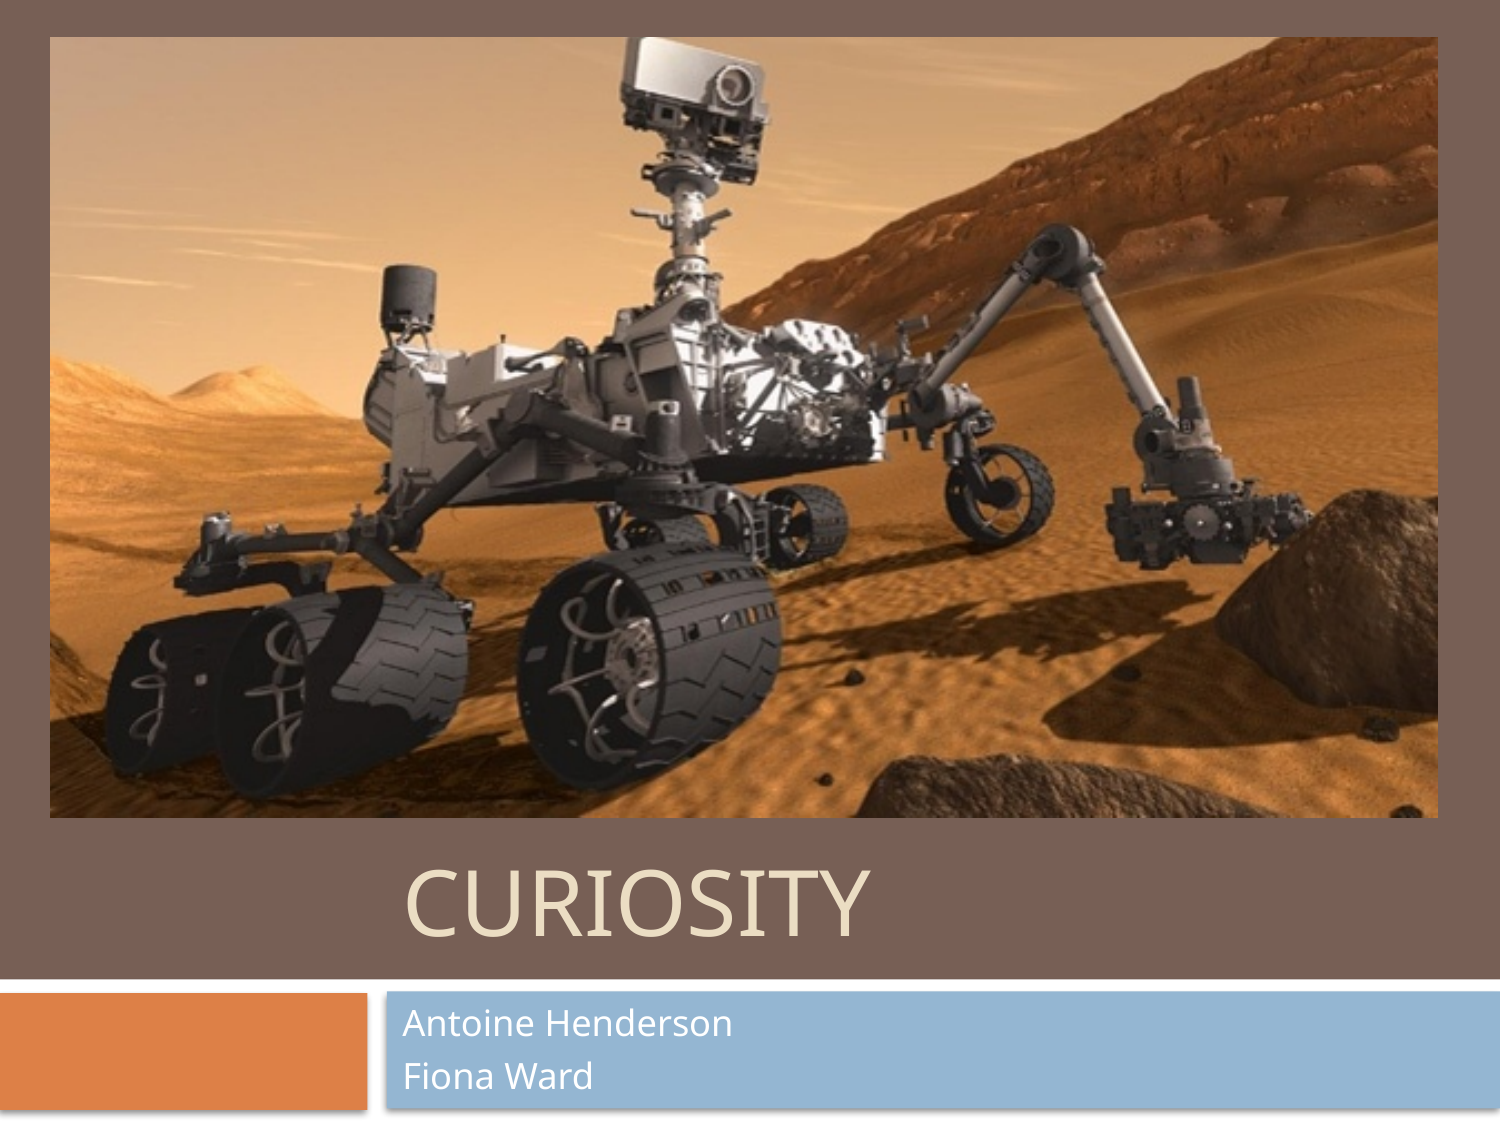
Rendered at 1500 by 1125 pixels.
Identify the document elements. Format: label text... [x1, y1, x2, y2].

picture [49, 37, 1438, 819]
subtitle Antoine Henderson Fiona Ward [387, 992, 1488, 1105]
title Curiosity [387, 662, 1450, 963]
